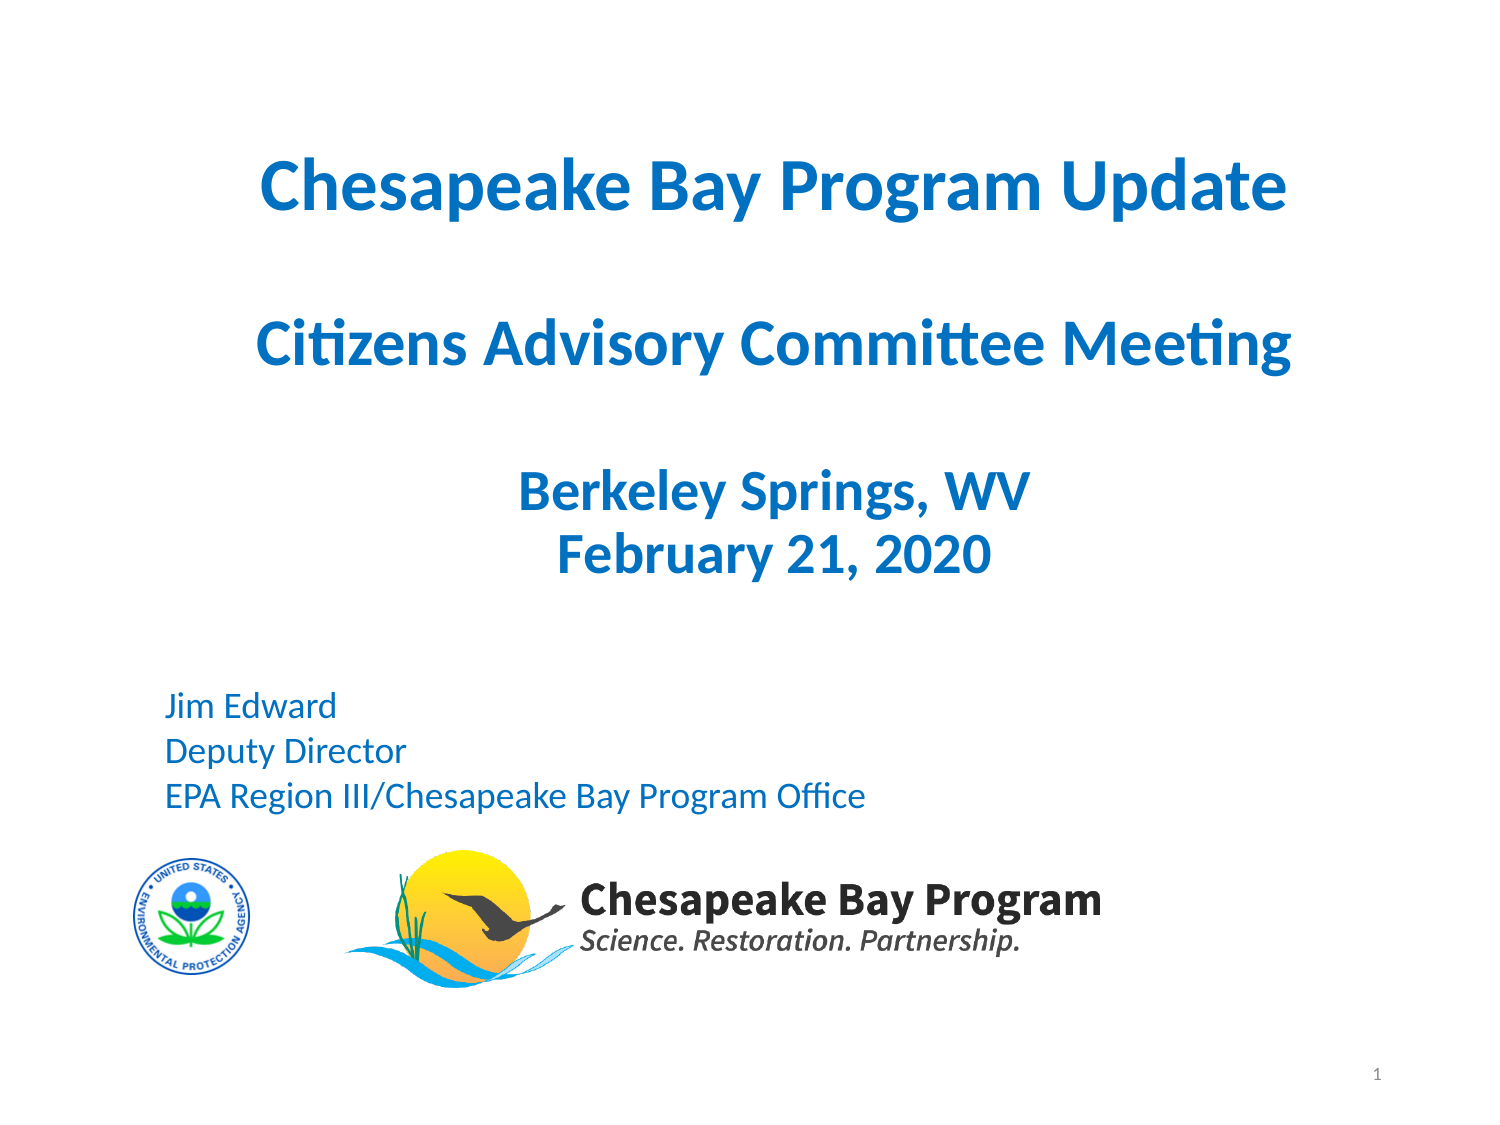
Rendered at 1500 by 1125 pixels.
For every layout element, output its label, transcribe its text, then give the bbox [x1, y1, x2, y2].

text_box Jim Edward Deputy Director EPA Region III/Chesapeake Bay Program Office [150, 673, 925, 824]
picture [344, 850, 1100, 988]
title Chesapeake Bay Program Update Citizens Advisory Committee Meeting Berkeley Springs, WV February 21, 2020 [212, 337, 1338, 594]
slide_number 1 [1059, 1042, 1397, 1103]
picture [133, 858, 250, 975]
